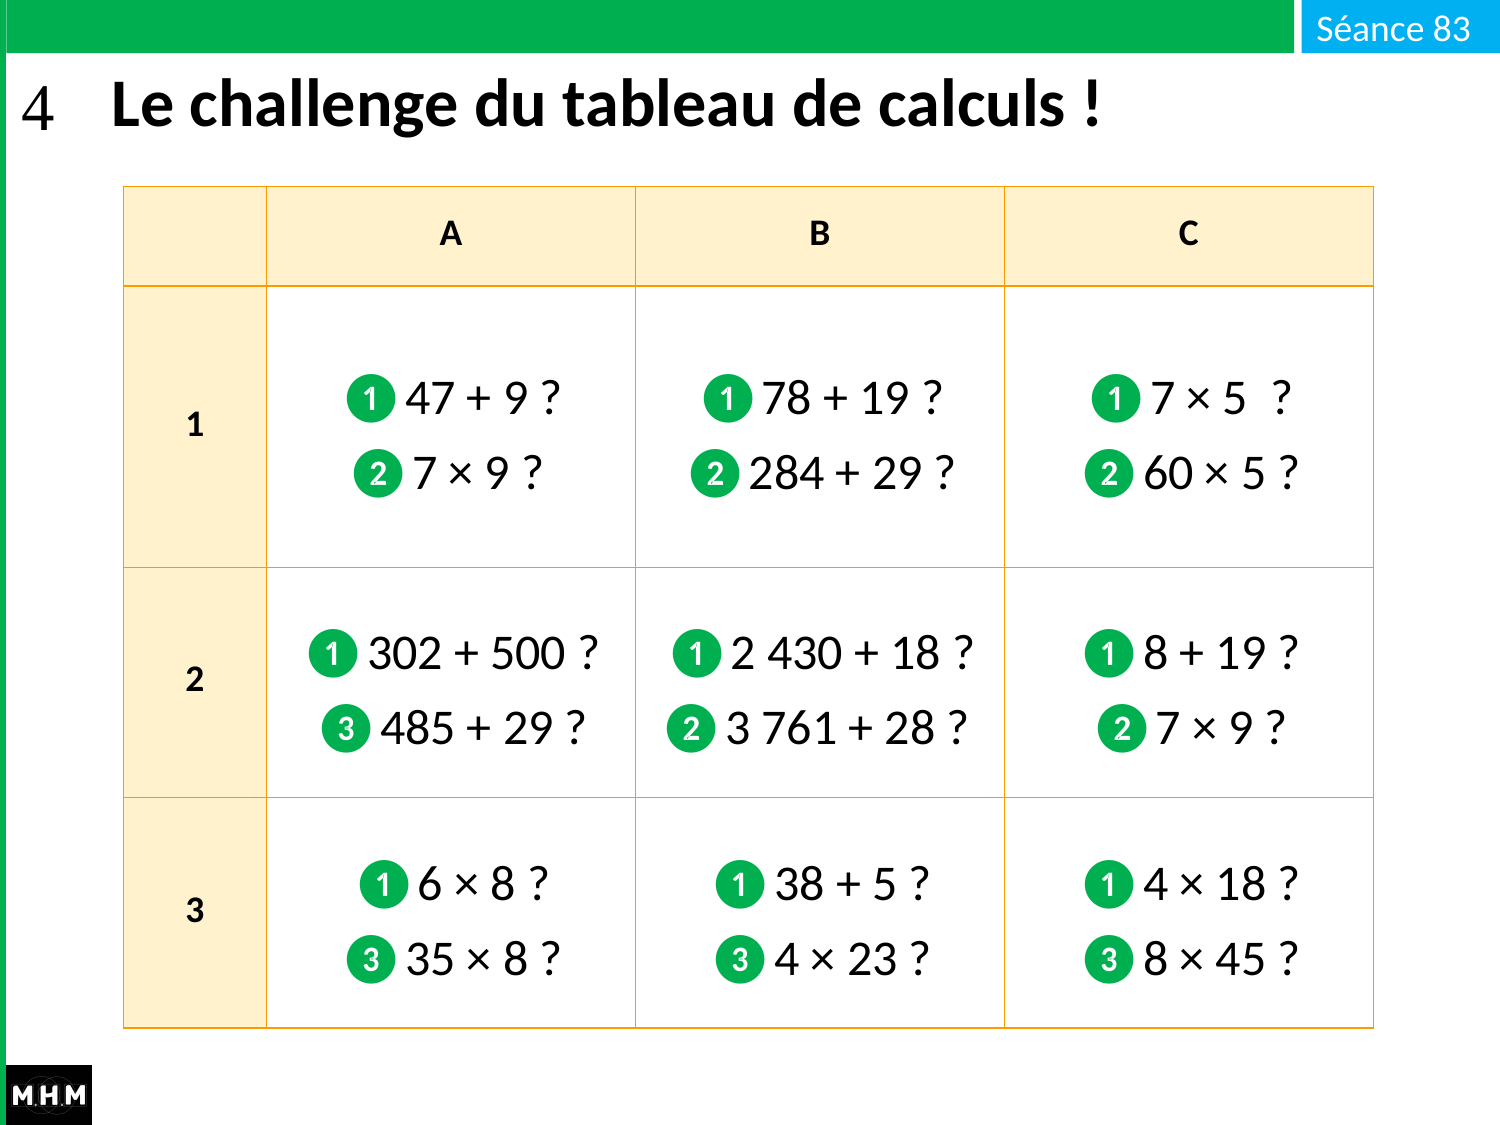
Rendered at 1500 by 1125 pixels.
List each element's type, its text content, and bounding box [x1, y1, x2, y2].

table_cell ❶38 + 5 ? ❸4 × 23 ? [636, 798, 1004, 1027]
table_cell 2 [124, 568, 266, 797]
table_cell 3 [124, 798, 266, 1027]
table_cell ❶47 + 9 ? ❷7 × 9 ? [267, 287, 635, 567]
table_cell ❶6 × 8 ? ❸35 × 8 ? [267, 798, 635, 1027]
title Le challenge du tableau de calculs ! [96, 60, 1391, 150]
picture [6, 1065, 92, 1125]
table_header C [1005, 187, 1373, 285]
table_cell ❶7 × 5 ? ❷60 × 5 ? [1005, 287, 1373, 567]
table_cell ❶78 + 19 ? ❷284 + 29 ? [636, 287, 1004, 567]
table_header [124, 187, 266, 285]
table_cell 1 [124, 287, 266, 567]
table_header B [636, 187, 1004, 285]
table_cell ❶8 + 19 ? ❷7 × 9 ? [1005, 568, 1373, 797]
table_cell ❶4 × 18 ? ❸8 × 45 ? [1005, 798, 1373, 1027]
table_cell ❶302 + 500 ? ❸485 + 29 ? [267, 568, 635, 797]
table_cell ❶2 430 + 18 ? ❷3 761 + 28 ? [636, 568, 1004, 797]
table_header A [267, 187, 635, 285]
